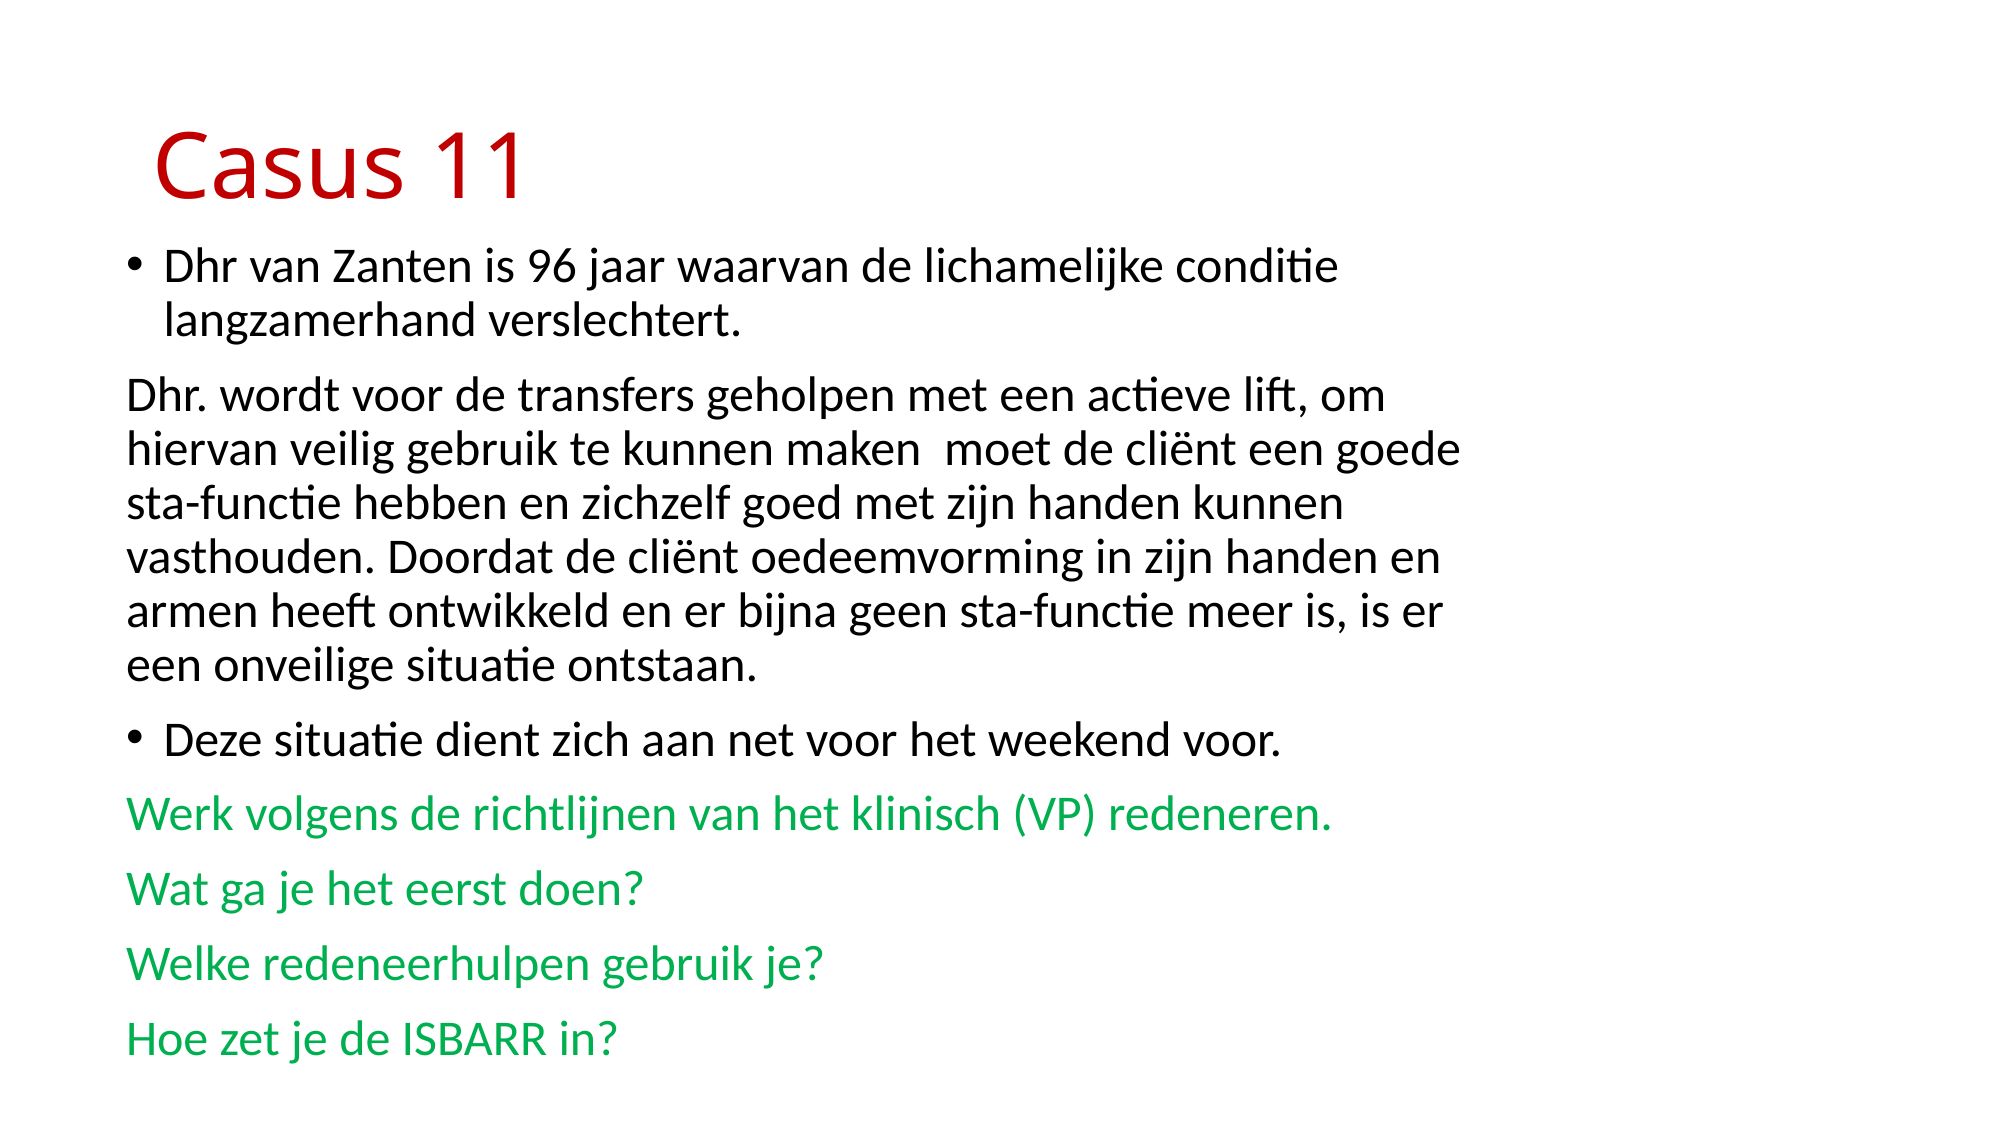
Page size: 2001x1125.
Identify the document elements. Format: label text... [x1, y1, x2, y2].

title Casus 11 [137, 59, 1863, 278]
list Dhr van Zanten is 96 jaar waarvan de lichamelijke conditie langzamerhand verslechtert. Dhr. wordt voor de transfers geholpen met een actieve lift, om hiervan veilig gebruik te kunnen maken moet de cliënt een goede sta-functie hebben en zichzelf goed met zijn handen kunnen vasthouden. Doordat de cliënt oedeemvorming in zijn handen en armen heeft ontwikkeld en er bijna geen sta-functie meer is, is er een onveilige situatie ontstaan. Deze situatie dient zich aan net voor het weekend voor. Werk volgens de richtlijnen van het klinisch (VP) redeneren. Wat ga je het eerst doen? Welke redeneerhulpen gebruik je? Hoe zet je de ISBARR in? [111, 231, 1522, 1125]
